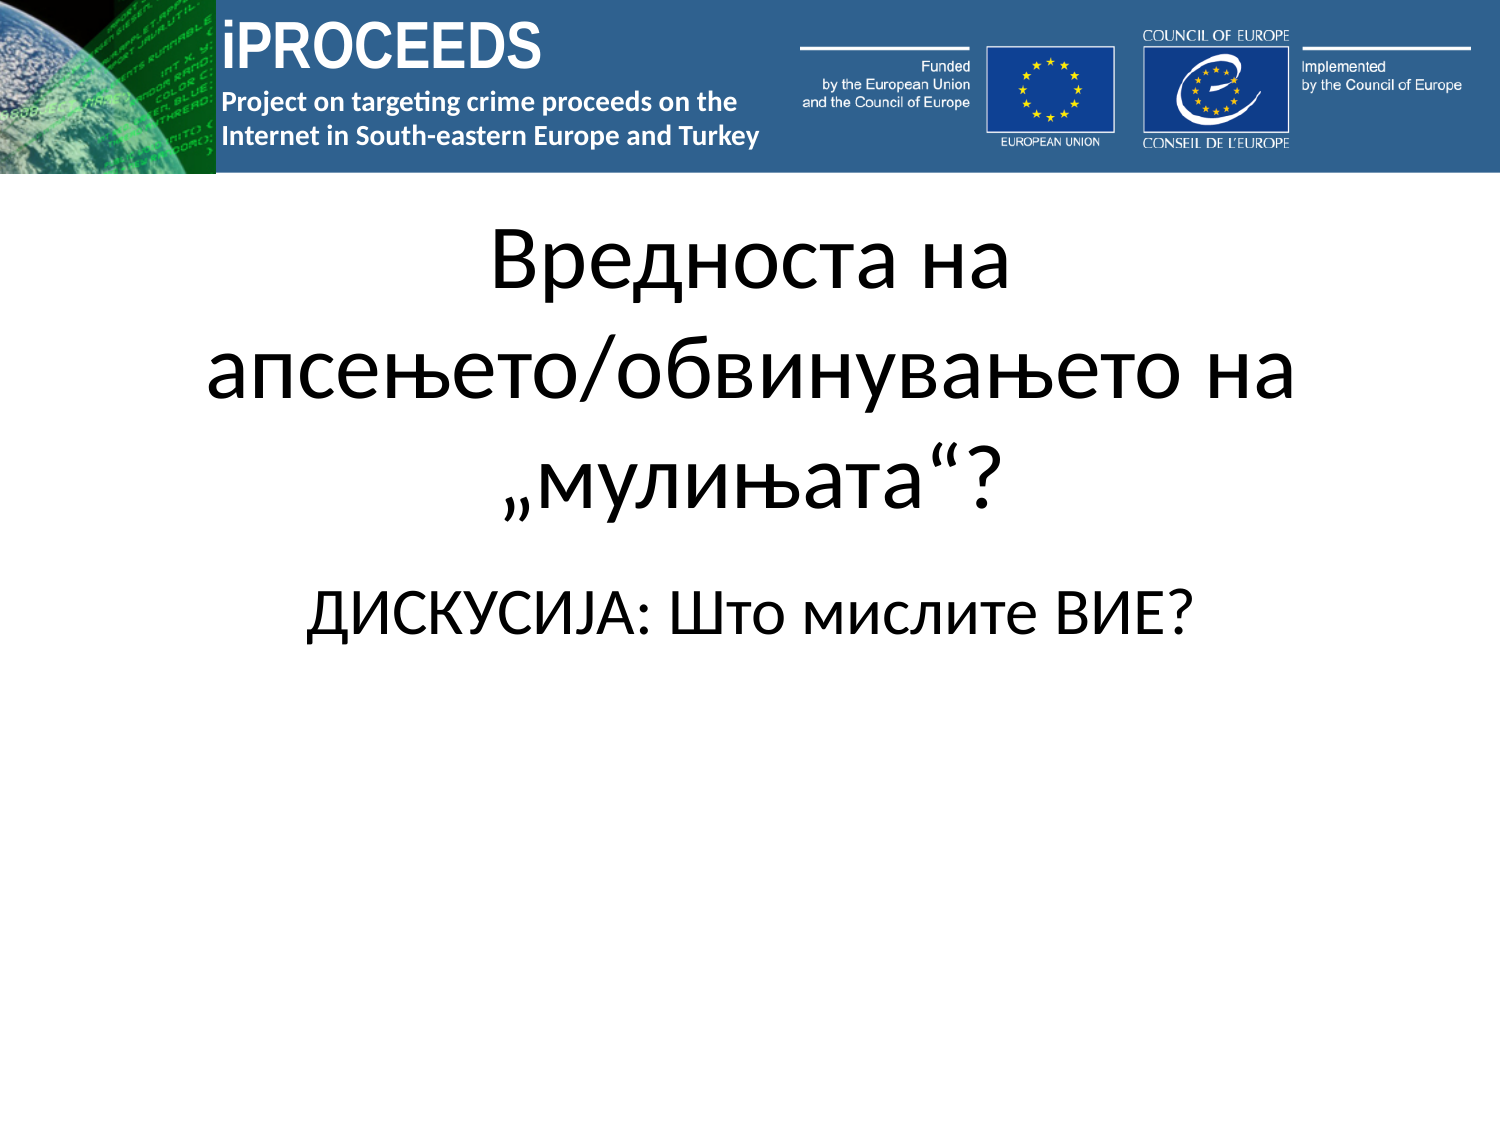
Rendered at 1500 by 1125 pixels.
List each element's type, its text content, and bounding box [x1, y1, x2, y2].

picture [0, 0, 216, 174]
list ДИСКУСИЈА: Што мислите ВИЕ? [76, 373, 1427, 1017]
title Вредноста на апсењето/обвинувањето на „мулињата“? [76, 220, 1427, 373]
picture [800, 30, 1471, 148]
